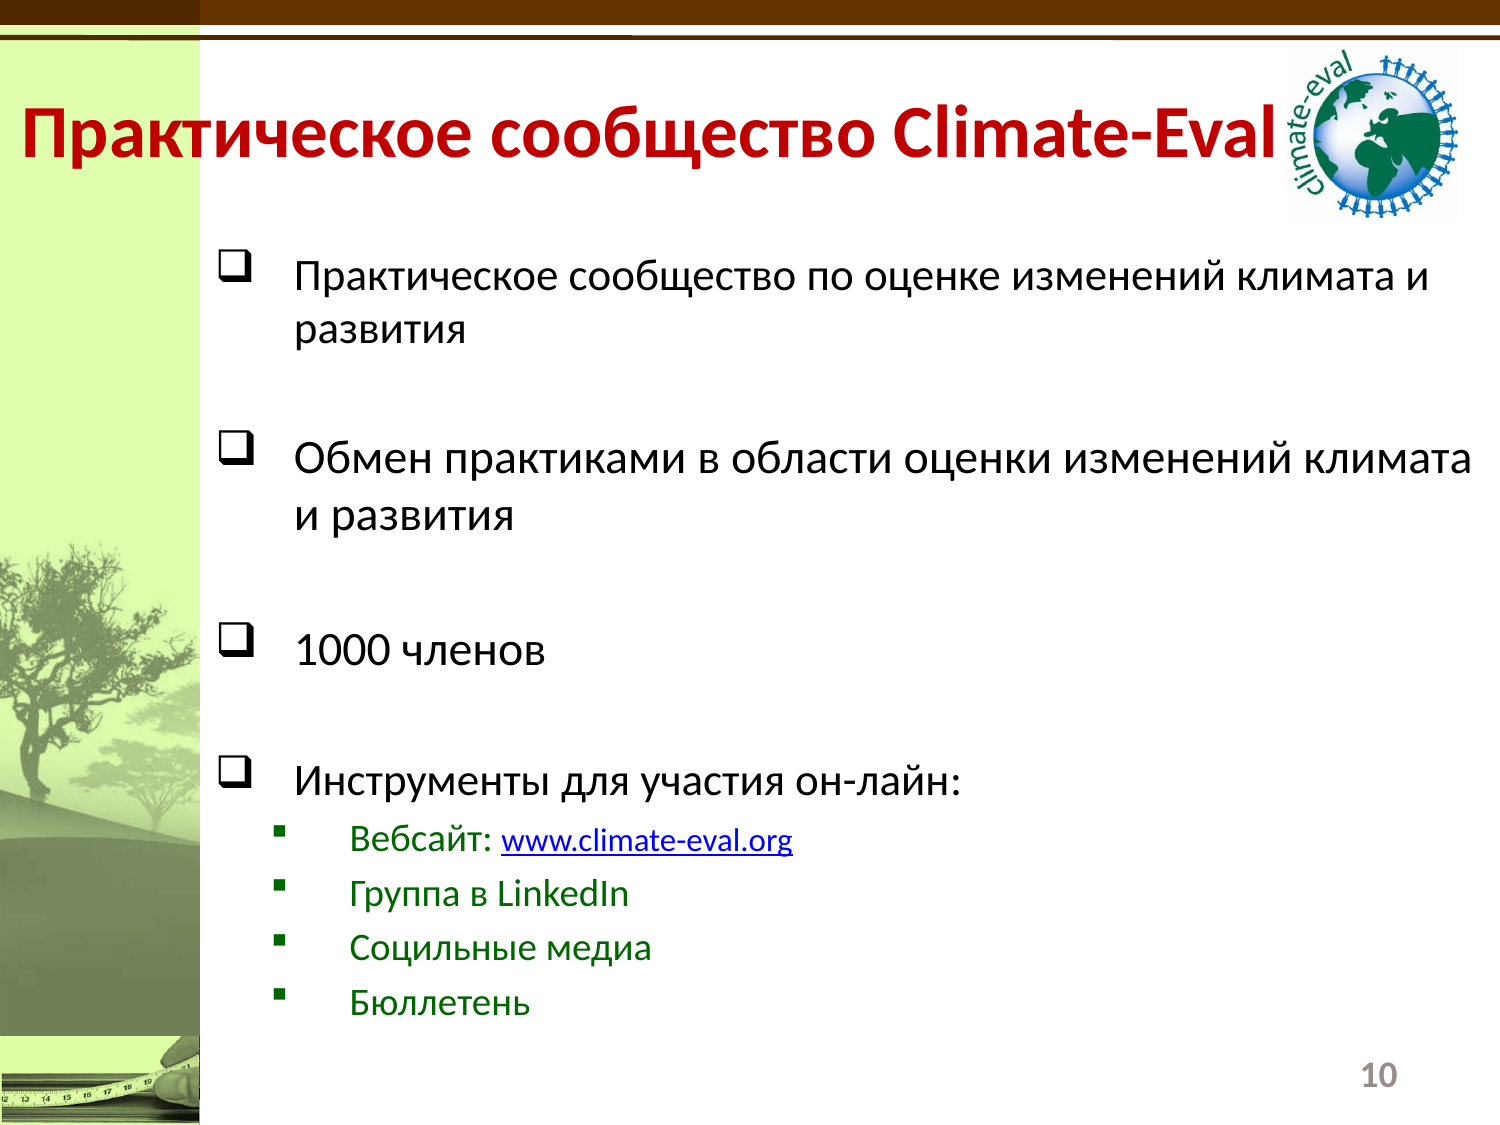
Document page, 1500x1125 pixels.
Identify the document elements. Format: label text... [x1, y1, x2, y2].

picture [1287, 49, 1458, 219]
list Практическое сообщество по оценке изменений климата и развития Обмен практиками в области оценки изменений климата и развития 1000 членов Инструменты для участия он-лайн: Вебсайт: www.climate-eval.org Группа в LinkedIn Социльные медиа Бюллетень [199, 237, 1500, 1038]
slide_number 10 [1074, 1042, 1413, 1103]
picture [0, 1036, 200, 1125]
title Практическое сообщество Climate-Eval [0, 62, 1282, 193]
